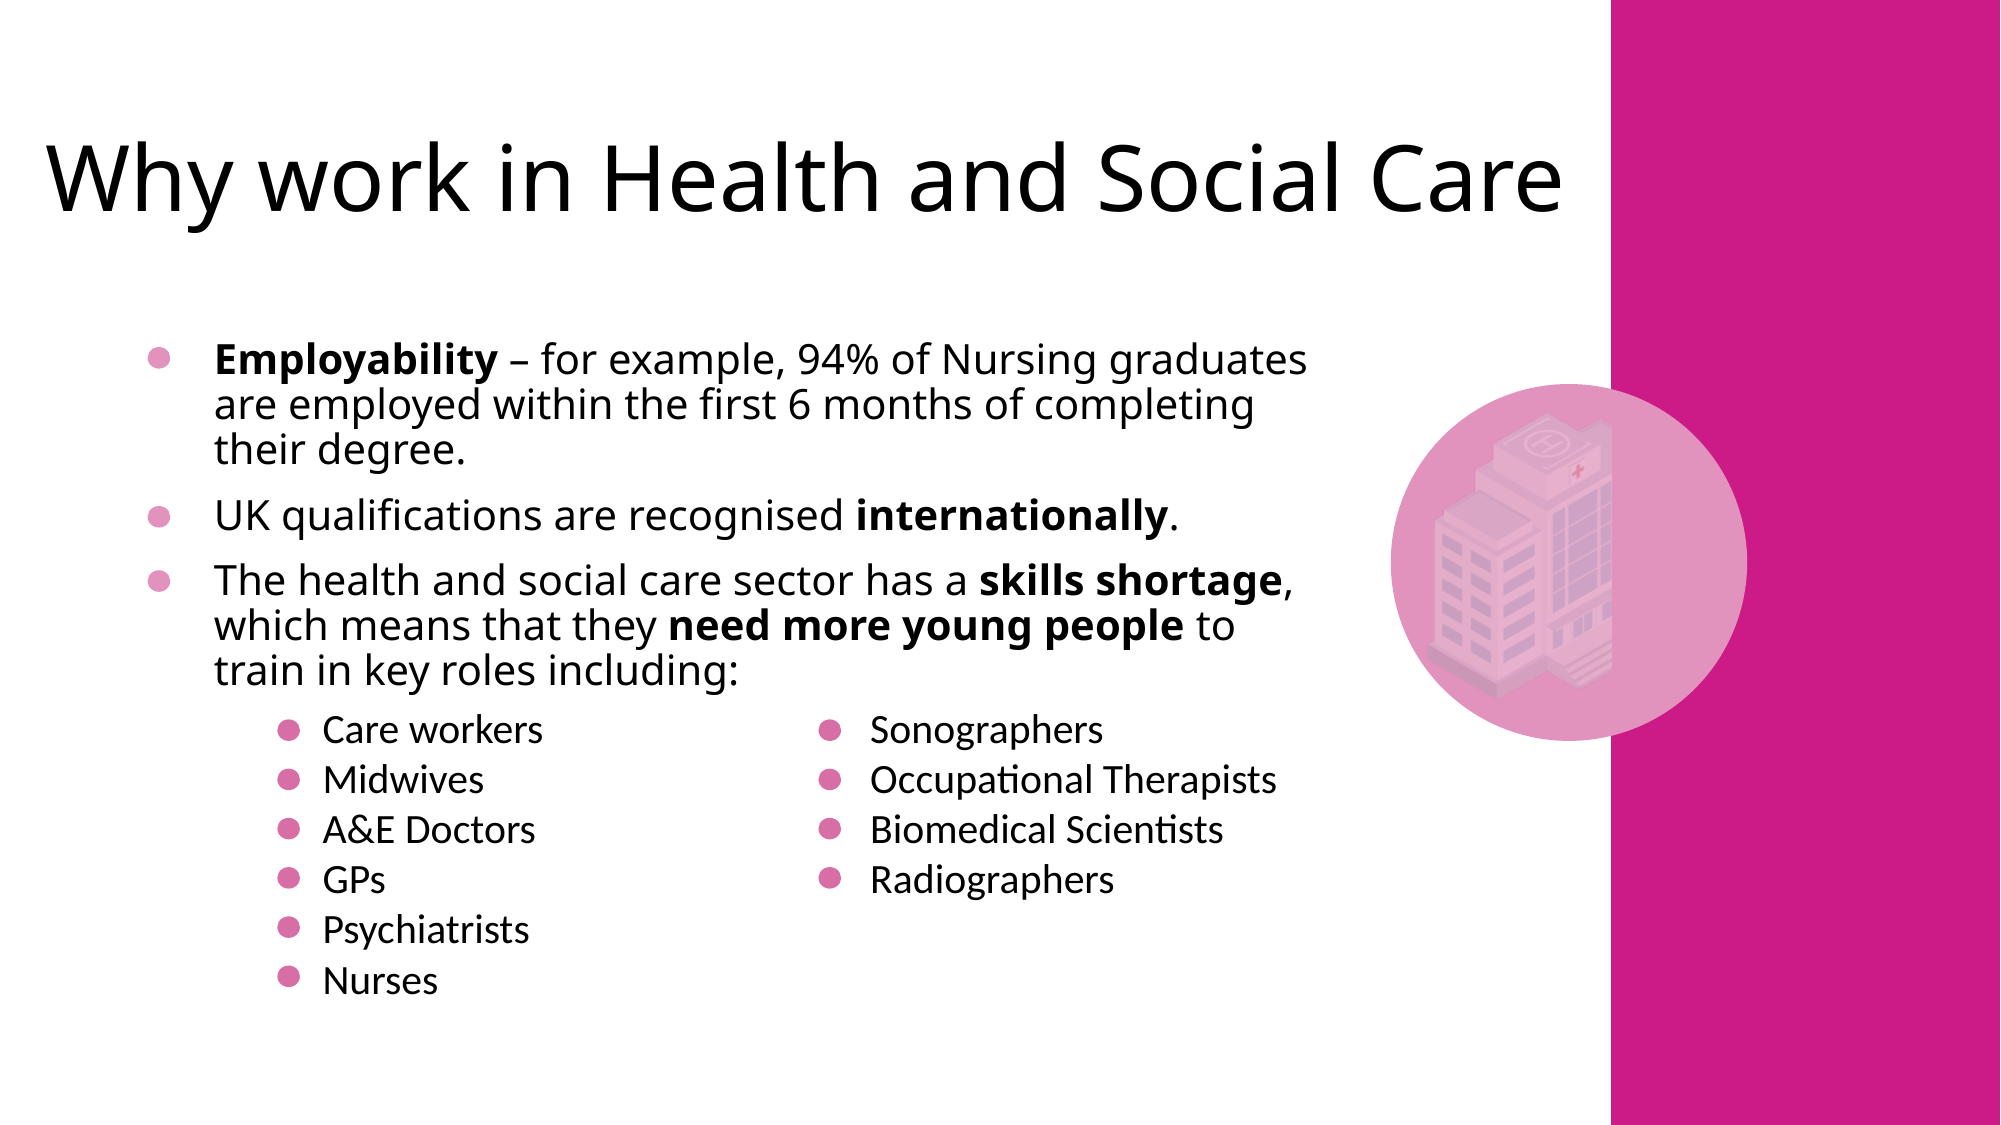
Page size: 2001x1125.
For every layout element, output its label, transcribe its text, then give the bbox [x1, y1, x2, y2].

text_box [277, 719, 300, 741]
text_box [818, 768, 842, 791]
text_box [818, 867, 842, 889]
text_box [818, 817, 842, 840]
text_box [147, 506, 171, 528]
text_box [277, 867, 300, 889]
text_box [277, 768, 300, 791]
text_box [1611, 0, 2000, 1125]
text_box [277, 817, 300, 840]
text_box [1531, 384, 1607, 388]
text_box [277, 916, 300, 938]
title Why work in Health and Social Care [0, 73, 1612, 291]
text_box [818, 719, 842, 741]
text_box [277, 965, 300, 988]
text_box [147, 347, 171, 369]
text_box Care workers Midwives A&E Doctors GPs Psychiatrists Nurses Sonographers Occupational Therapists Biomedical Scientists Radiographers [232, 694, 1358, 1057]
text_box [147, 570, 171, 592]
text_box [1474, 389, 1748, 741]
list Employability – for example, 94% of Nursing graduates are employed within the first 6 months of completing their degree. UK qualifications are recognised internationally. The health and social care sector has a skills shortage, which means that they need more young people to train in key roles including: [198, 330, 1342, 385]
picture [1035, 388, 1612, 714]
